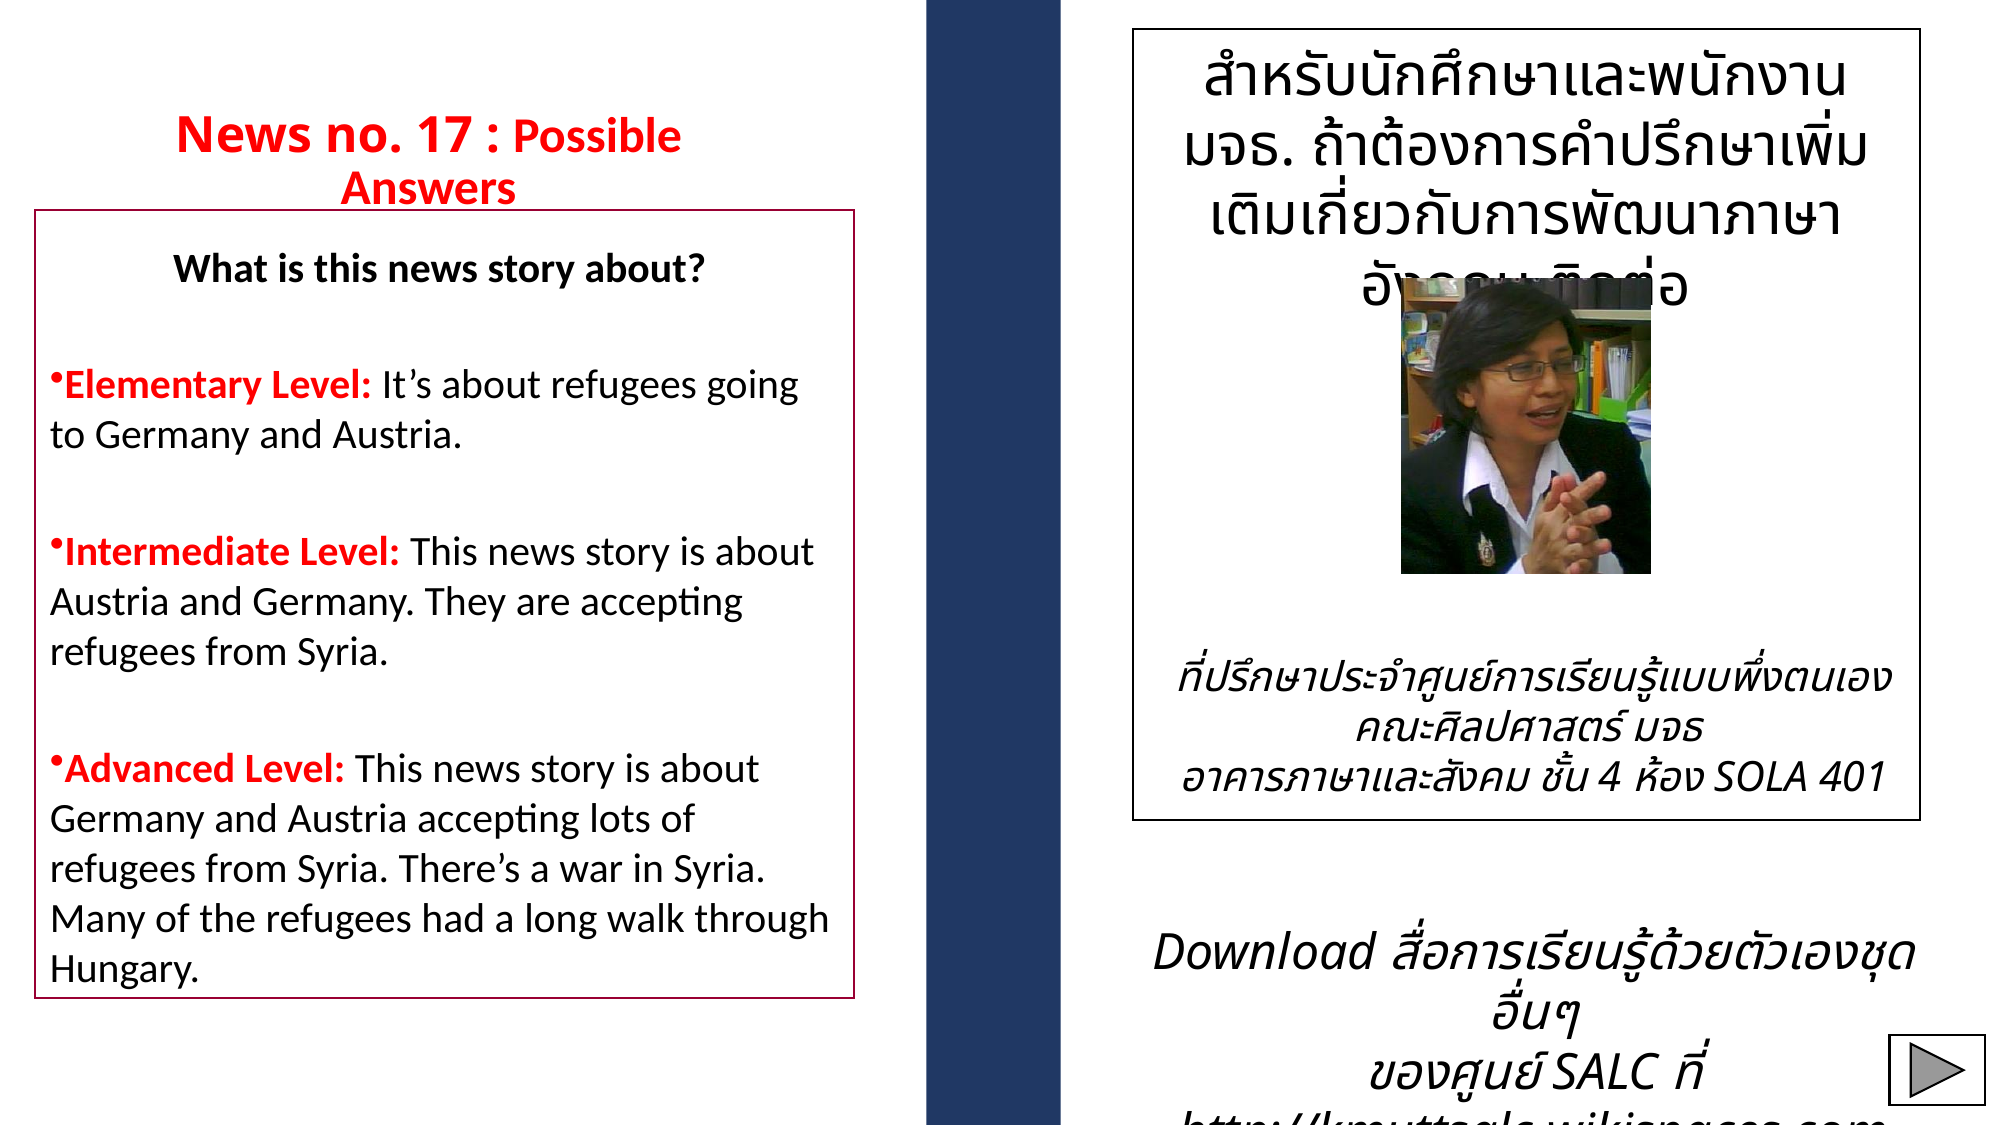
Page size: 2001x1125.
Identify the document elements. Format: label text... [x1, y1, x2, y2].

table_header News no. 17 : Possible Answers [91, 91, 767, 209]
text_box [1935, 1034, 1986, 1106]
text_box ที่ปรึกษาประจำศูนย์การเรียนรู้แบบพึ่งตนเอง คณะศิลปศาสตร์ มจธ อาคารภาษาและสังคม ชั้น 4 ห้อง SOLA 401 Download สื่อการเรียนรู้ด้วยตัวเองชุดอื่นๆ ของศูนย์ SALC ที่ http://kmuttsalc.wikispaces.com [1132, 641, 1935, 1125]
text_box สำหรับนักศึกษาและพนักงาน มจธ. ถ้าต้องการคำปรึกษาเพิ่มเติมเกี่ยวกับการพัฒนาภาษาอังกฤษ ติดต่อ [1132, 28, 1921, 641]
text_box What is this news story about? Elementary Level: It’s about refugees going to Germany and Austria. Intermediate Level: This news story is about Austria and Germany. They are accepting refugees from Syria. Advanced Level: This news story is about Germany and Austria accepting lots of refugees from Syria. There’s a war in Syria. Many of the refugees had a long walk through Hungary. [35, 209, 855, 999]
text_box [925, 0, 1062, 1125]
picture [1401, 277, 1651, 574]
